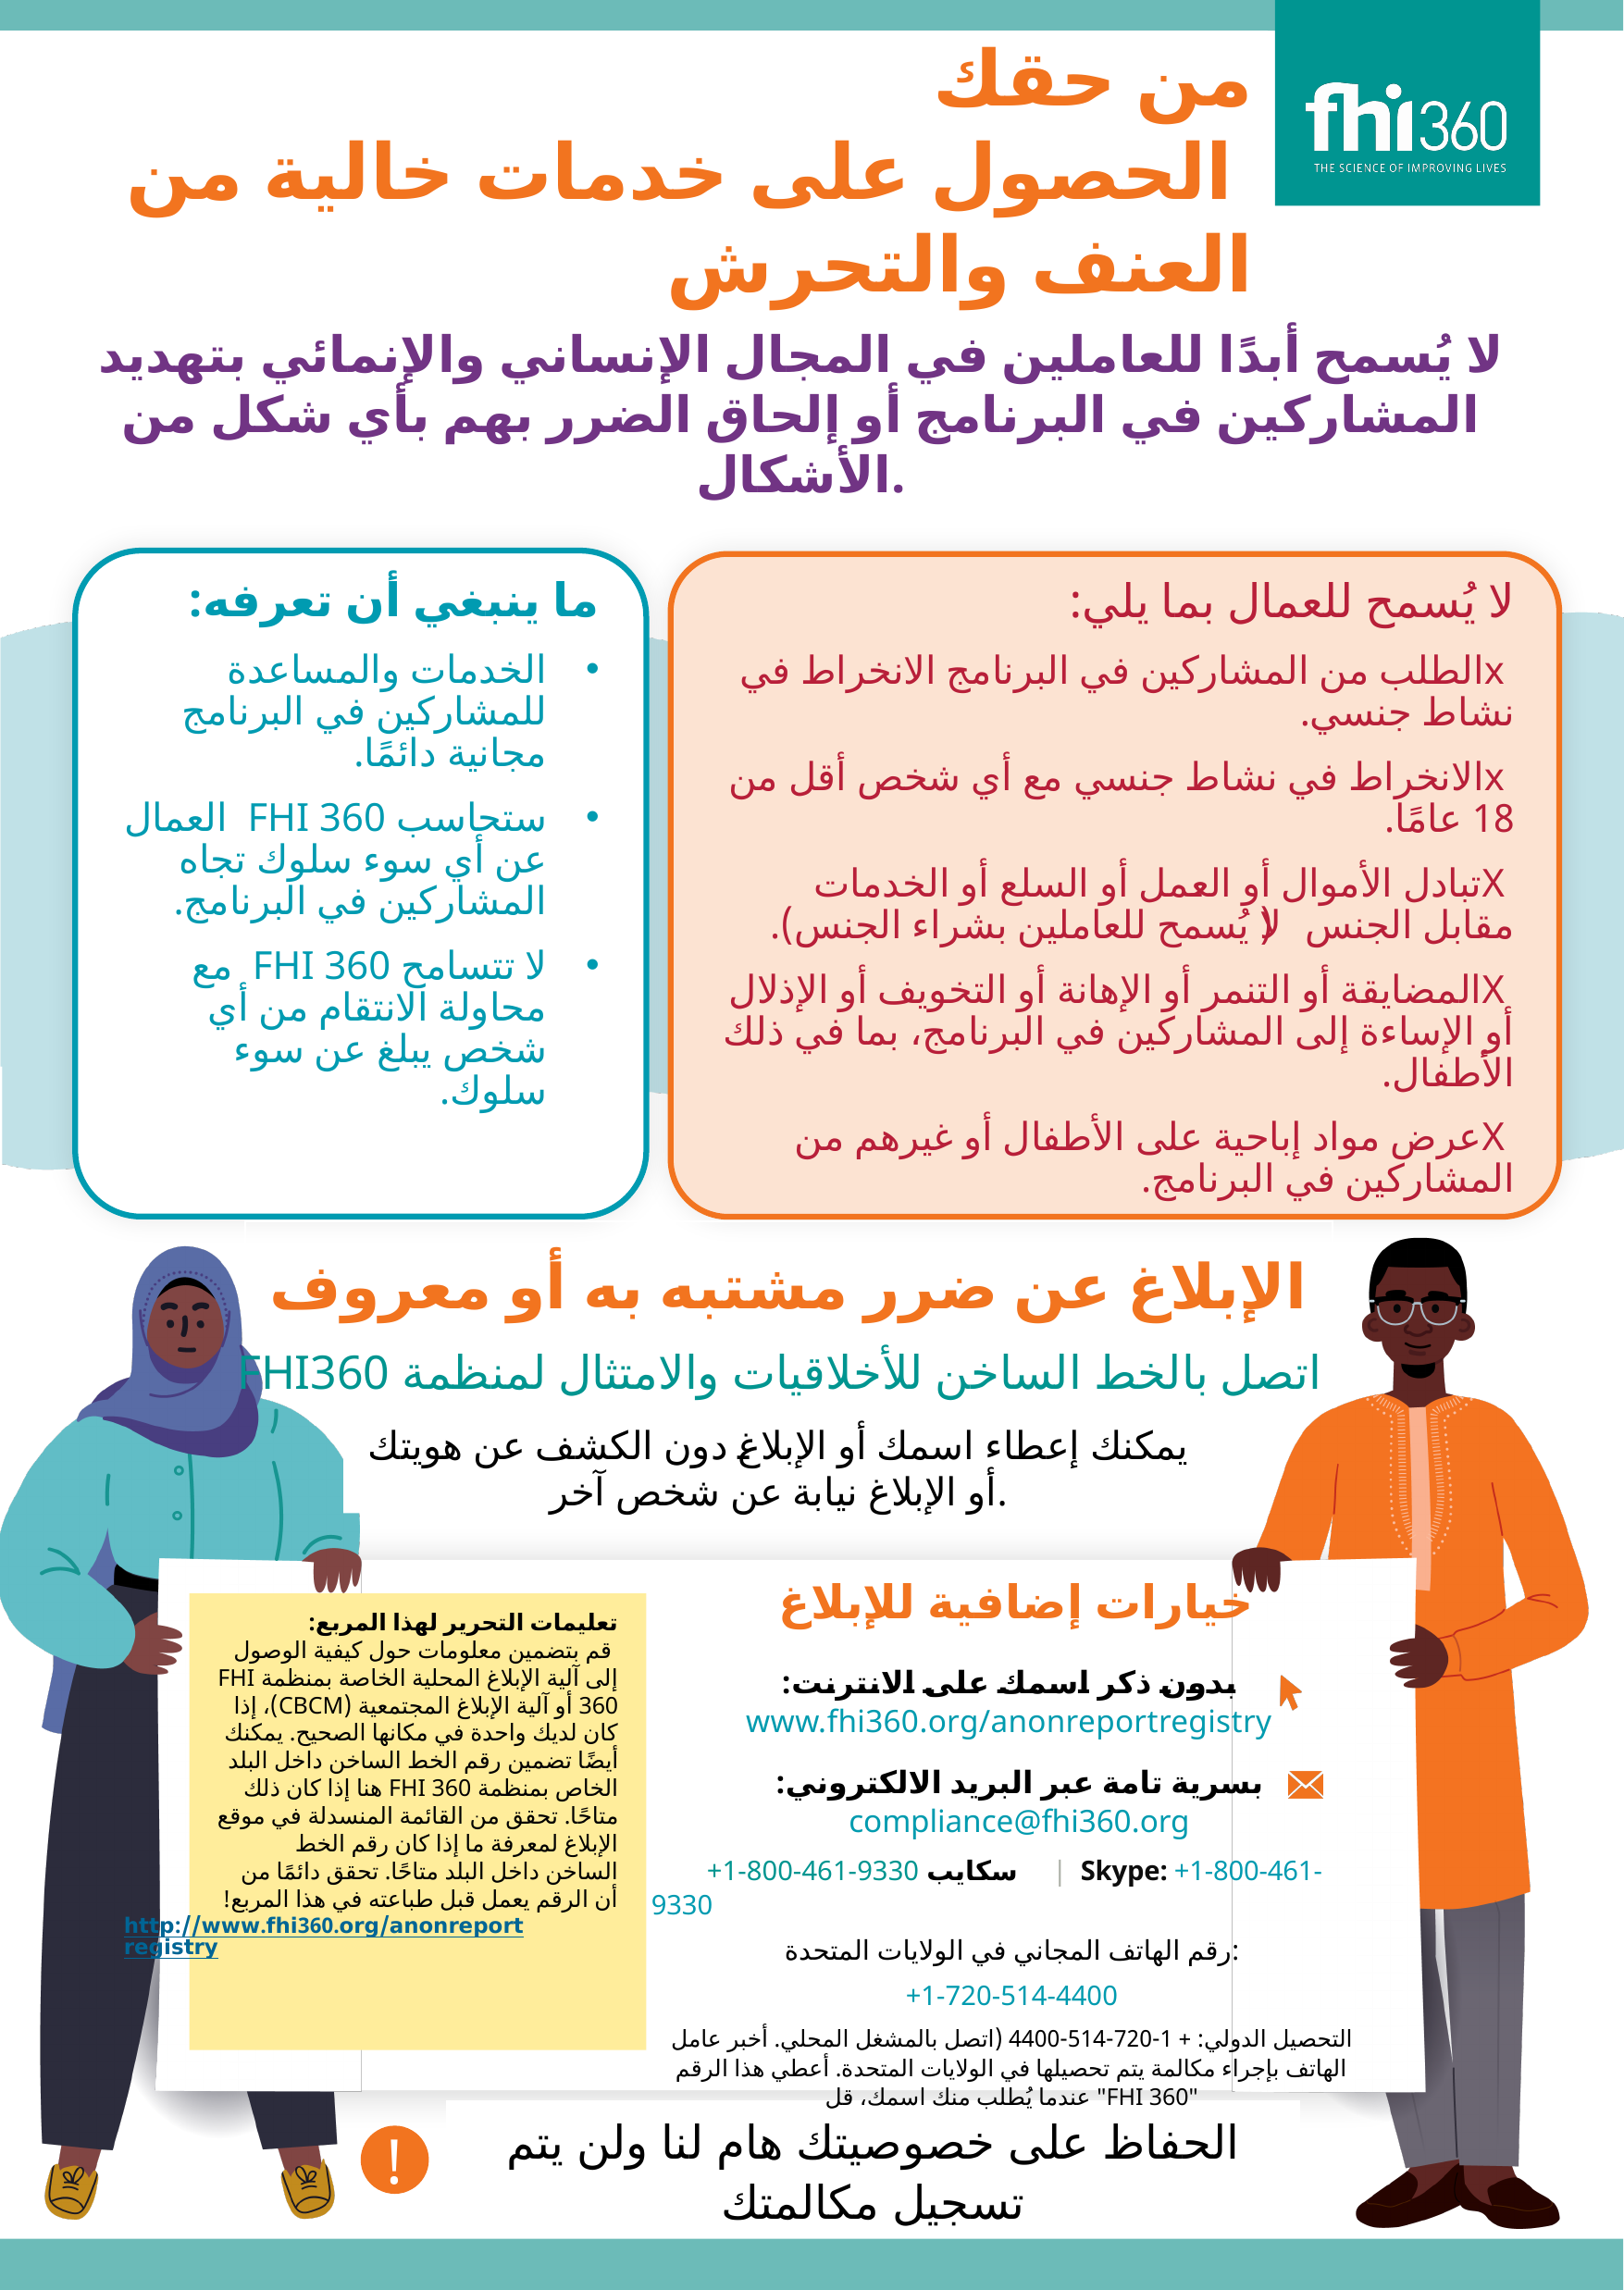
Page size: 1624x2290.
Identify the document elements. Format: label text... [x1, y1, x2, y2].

picture [632, 583, 680, 1195]
picture [0, 583, 90, 1195]
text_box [162, 1259, 1416, 1517]
picture [1306, 82, 1506, 172]
picture [1550, 583, 1624, 1195]
picture [1288, 1771, 1323, 1799]
text_box من حقك الحصول على خدمات خالية من العنف والتحرش [0, 31, 1268, 306]
text_box لا يُسمح للعمال بما يلي: xالطلب من المشاركين في البرنامج الانخراط في نشاط جنسي. xالانخراط في نشاط جنسي مع أي شخص أقل من 18 عامًا. Xتبادل الأموال أو العمل أو السلع أو الخدمات مقابل الجنس (لا يُسمح للعاملين بشراء الجنس). Xالمضايقة أو التنمر أو الإهانة أو التخويف أو الإذلال أو الإساءة إلى المشاركين في البرنامج، بما في ذلك الأطفال. Xعرض مواد إباحية على الأطفال أو غيرهم من المشاركين في البرنامج. [669, 552, 1561, 1196]
text_box ما ينبغي أن تعرفه: الخدمات والمساعدة للمشاركين في البرنامج مجانية دائمًا. ستحاسب FHI 360 العمال عن أي سوء سلوك تجاه المشاركين في البرنامج. لا تتسامح FHI 360 مع محاولة الانتقام من أي شخص يبلغ عن سوء سلوك. [74, 550, 648, 1196]
text_box لا يُسمح أبدًا للعاملين في المجال الإنساني والإنمائي بتهديد المشاركين في البرنامج أو إلحاق الضرر بهم بأي شكل من الأشكال. [0, 322, 1603, 504]
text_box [0, 1196, 1624, 2238]
text_box [51, 66, 1291, 322]
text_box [360, 2118, 1097, 2195]
picture [1267, 1667, 1310, 1719]
